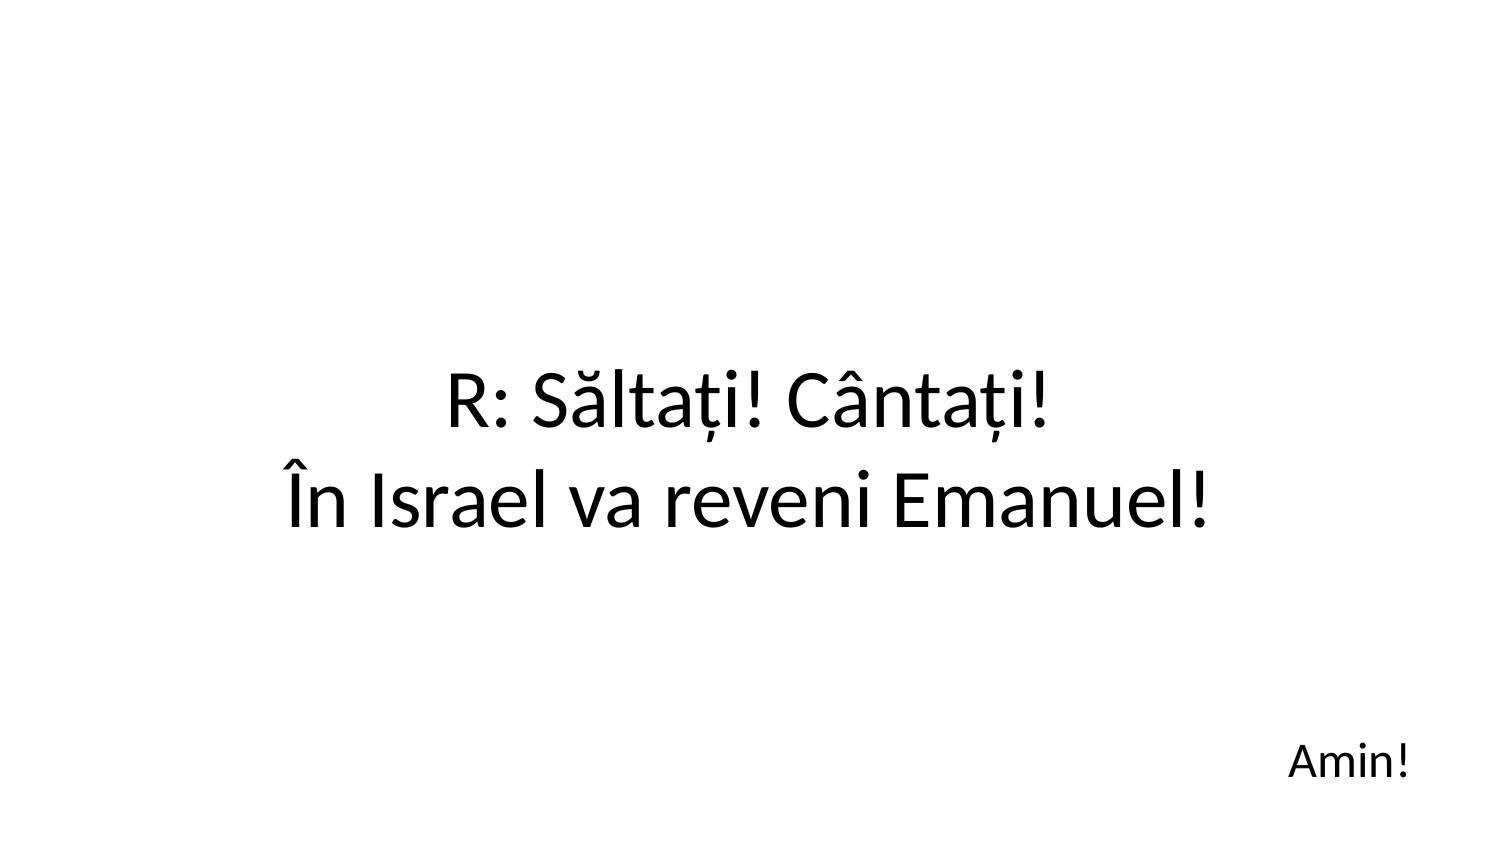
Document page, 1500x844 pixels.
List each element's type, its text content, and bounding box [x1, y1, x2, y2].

text_box Amin! [1273, 674, 1427, 795]
text_box R: Săltați! Cântați! În Israel va reveni Emanuel! [270, 292, 1230, 552]
